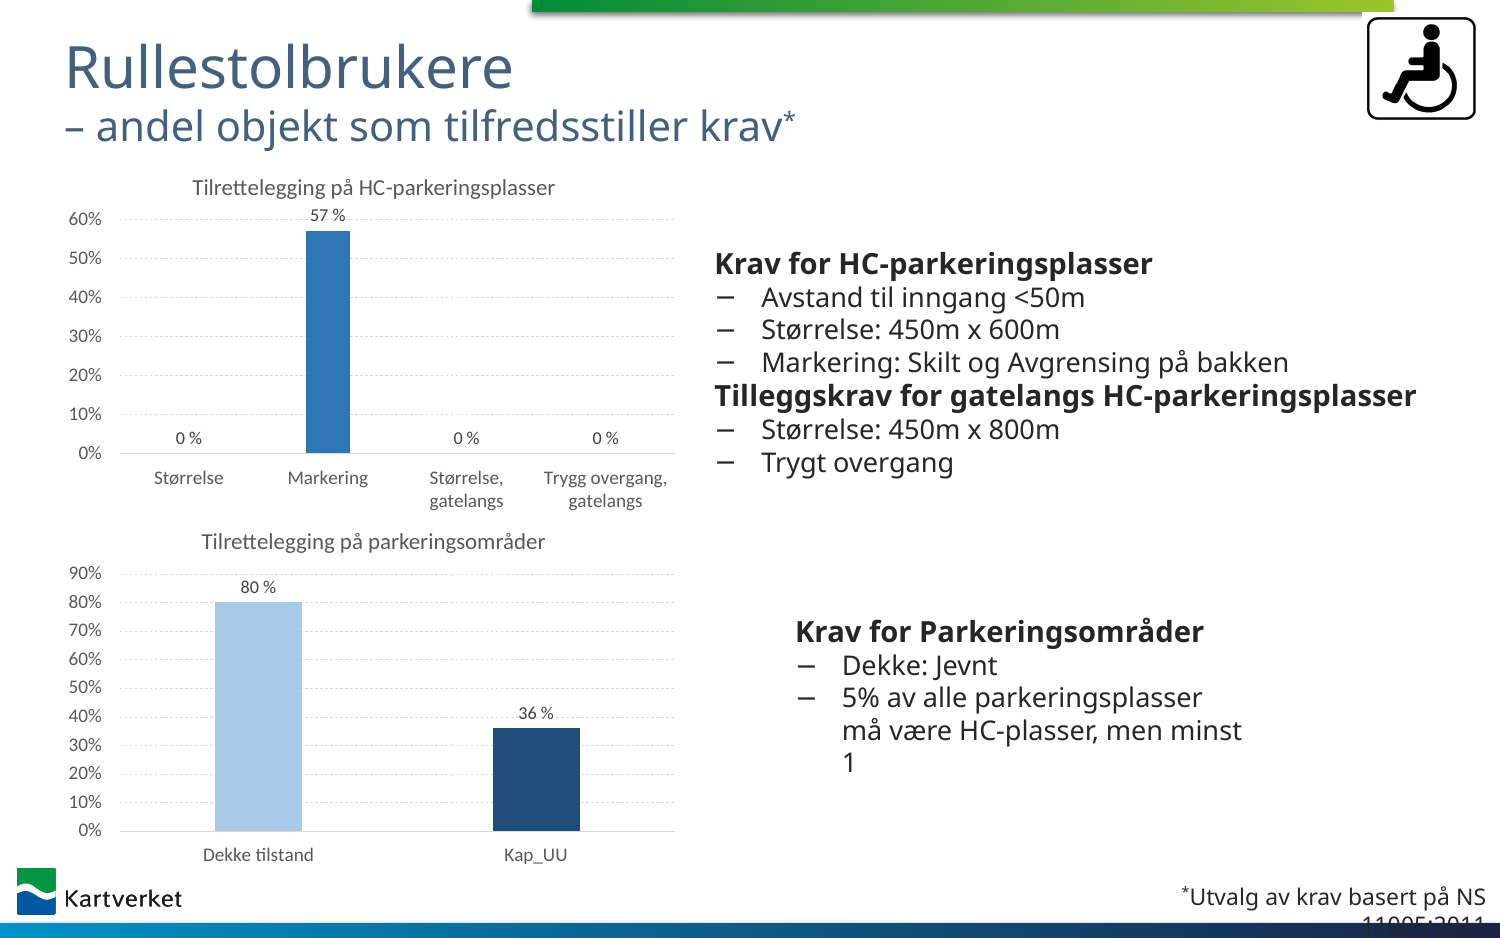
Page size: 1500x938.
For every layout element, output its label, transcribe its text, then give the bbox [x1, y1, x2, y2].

picture [1362, 12, 1481, 126]
text_box Rullestolbrukere – andel objekt som tilfredsstiller krav* [49, 25, 1431, 158]
text_box *Utvalg av krav basert på NS 11005:2011 [1068, 873, 1500, 938]
text_box Krav for HC-parkeringsplasser Avstand til inngang <50m Størrelse: 450m x 600m Markering: Skilt og Avgrensing på bakken Tilleggskrav for gatelangs HC-parkeringsplasser Størrelse: 450m x 800m Trygt overgang [699, 237, 1433, 485]
text_box Krav for Parkeringsområder Dekke: Jevnt 5% av alle parkeringsplasser må være HC-plasser, men minst 1 [780, 605, 1261, 786]
picture [62, 166, 686, 519]
picture [62, 520, 686, 874]
